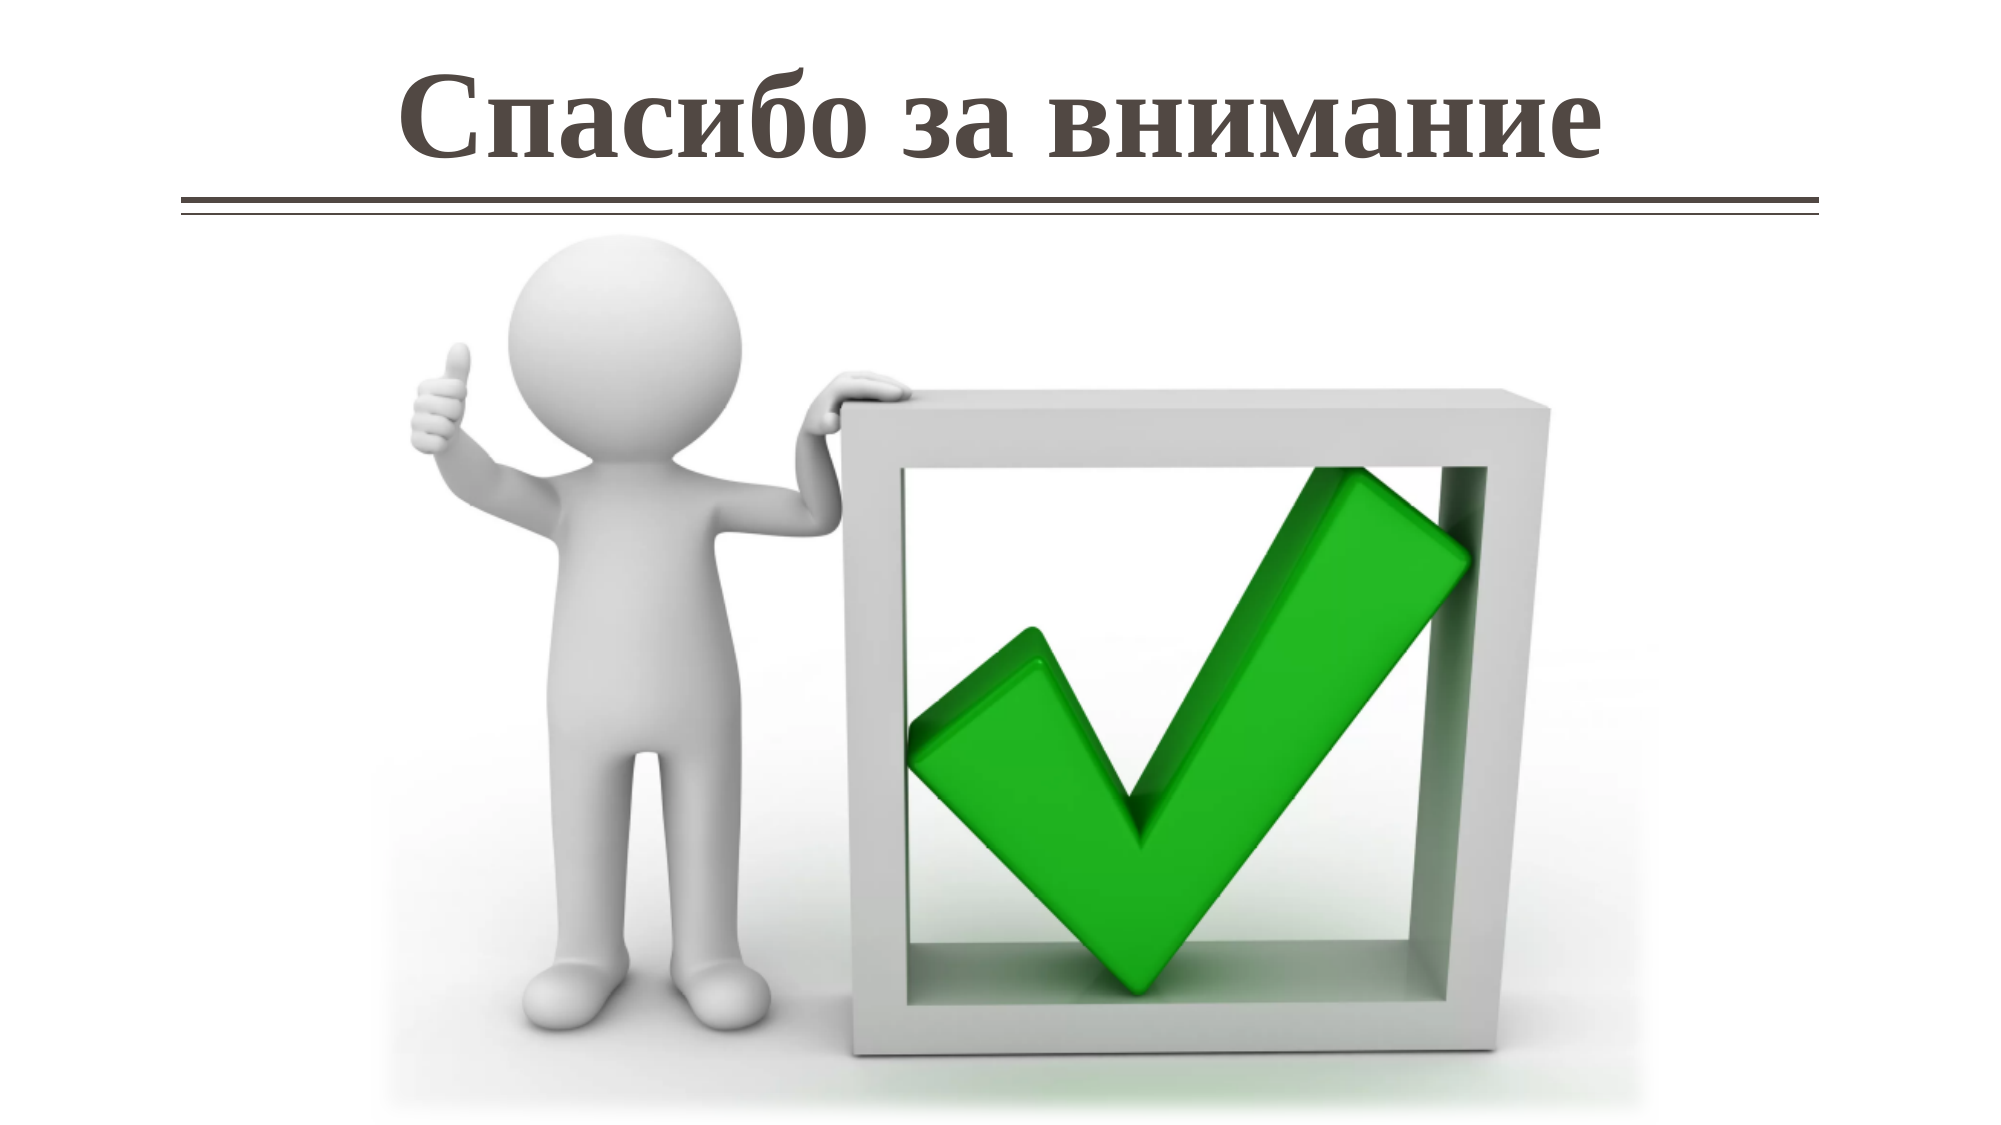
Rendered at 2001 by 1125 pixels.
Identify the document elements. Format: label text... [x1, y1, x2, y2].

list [371, 219, 1659, 1125]
title Спасибо за внимание [181, 12, 1819, 193]
